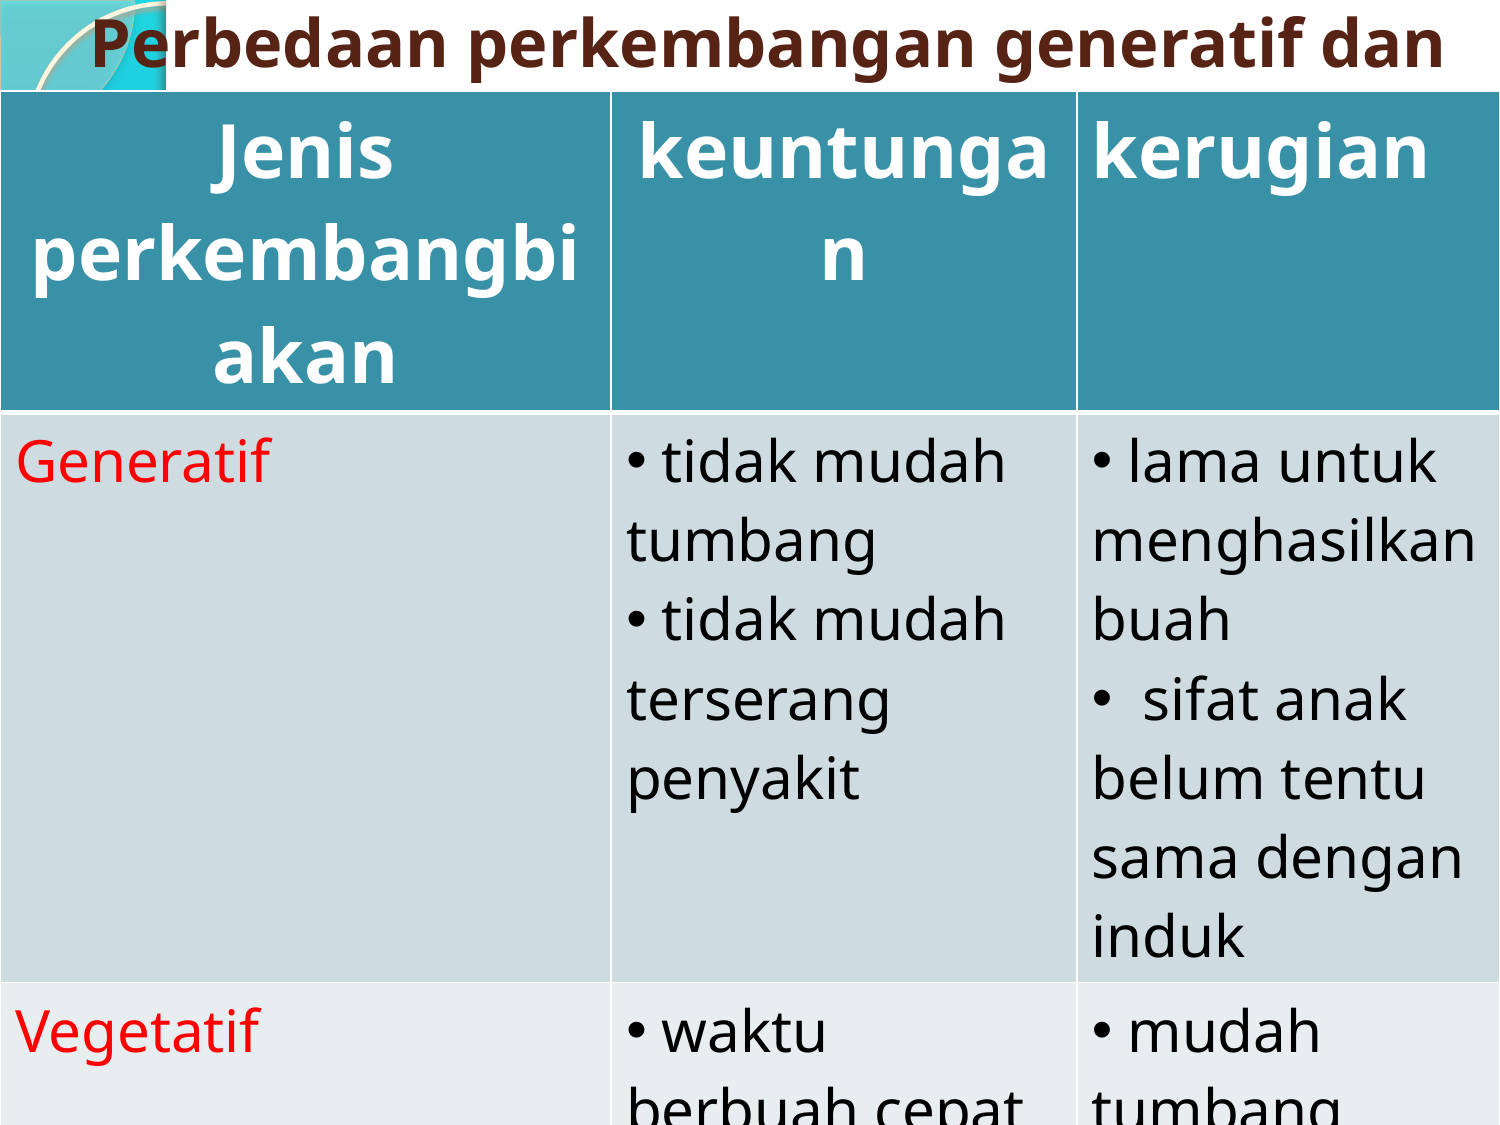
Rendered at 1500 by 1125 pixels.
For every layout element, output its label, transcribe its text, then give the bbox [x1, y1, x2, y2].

table_cell mudah tumbang mudah diserang penyakit [1078, 983, 1499, 1125]
table_header kerugian [1078, 92, 1499, 410]
table_cell lama untuk menghasilkan buah sifat anak belum tentu sama dengan induk [1078, 415, 1499, 982]
table_cell Generatif [1, 415, 610, 982]
table_header Jenis perkembangbiakan [1, 92, 610, 410]
table_cell tidak mudah tumbang tidak mudah terserang penyakit [612, 415, 1076, 982]
table_cell Vegetatif [1, 983, 610, 1125]
title Perbedaan perkembangan generatif dan vegetatif [37, 0, 1500, 90]
table_cell waktu berbuah cepat sifat anak sama dengan sifat induknya [612, 983, 1076, 1125]
table_header keuntungan [612, 92, 1076, 410]
